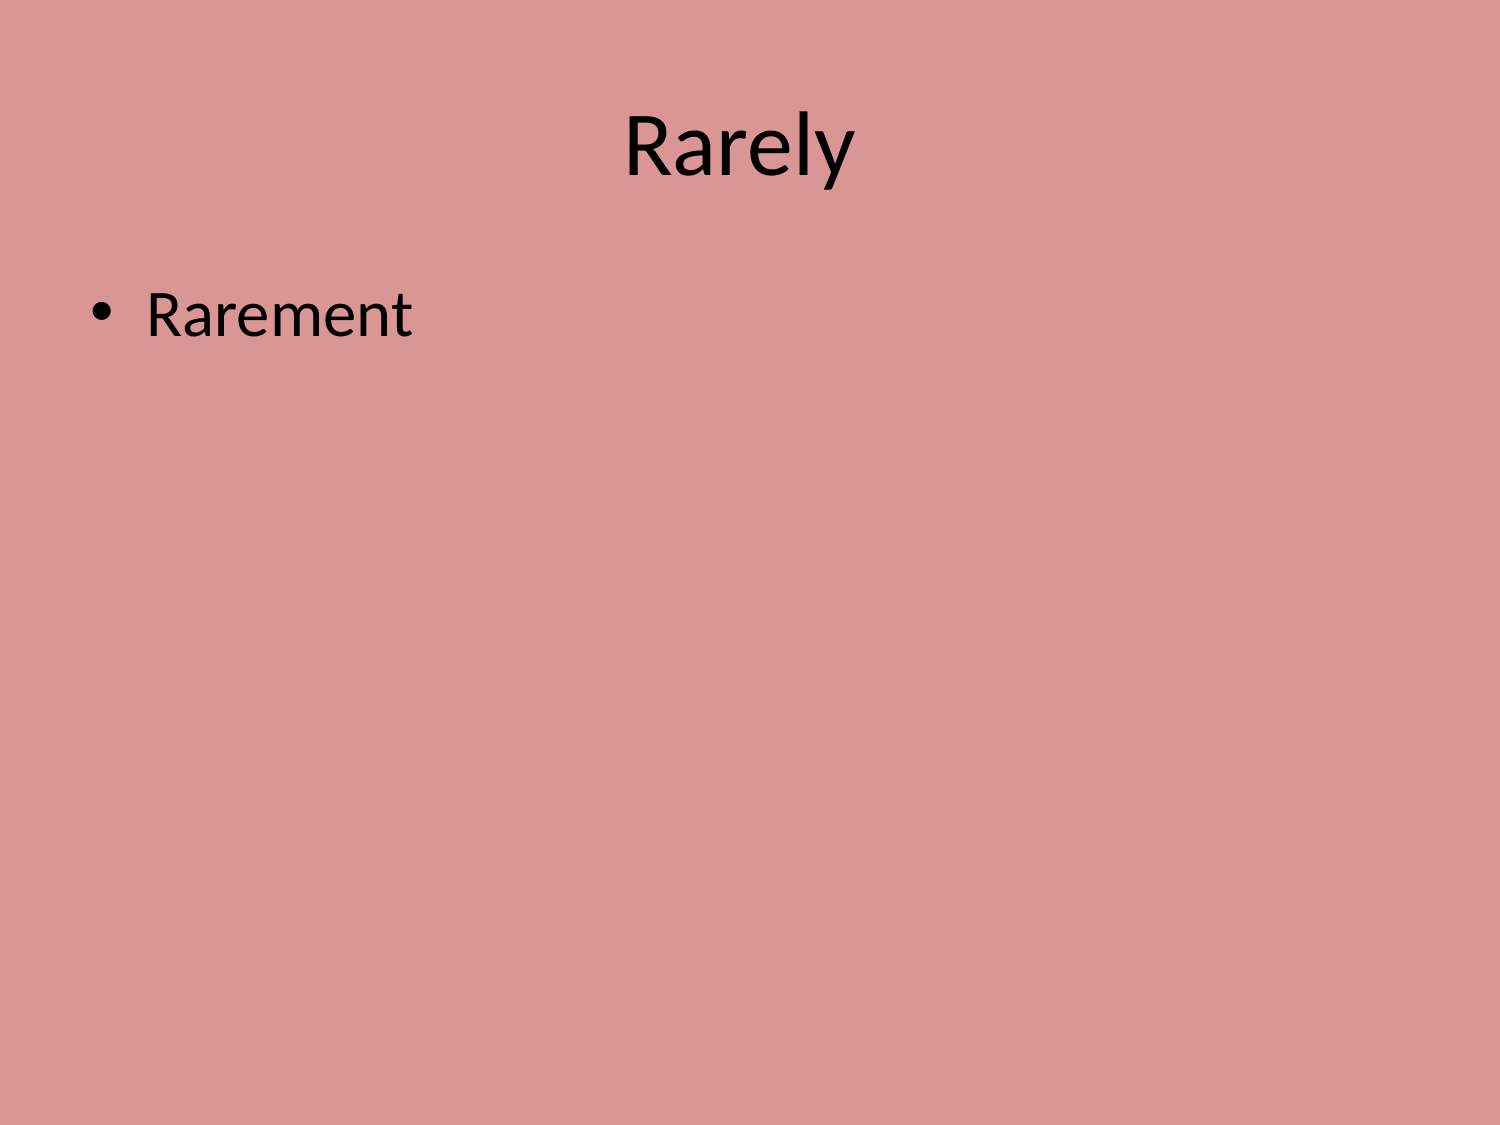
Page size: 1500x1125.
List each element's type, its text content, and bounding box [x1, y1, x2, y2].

title Rarely [75, 45, 1425, 233]
list Rarement [75, 262, 1425, 1005]
